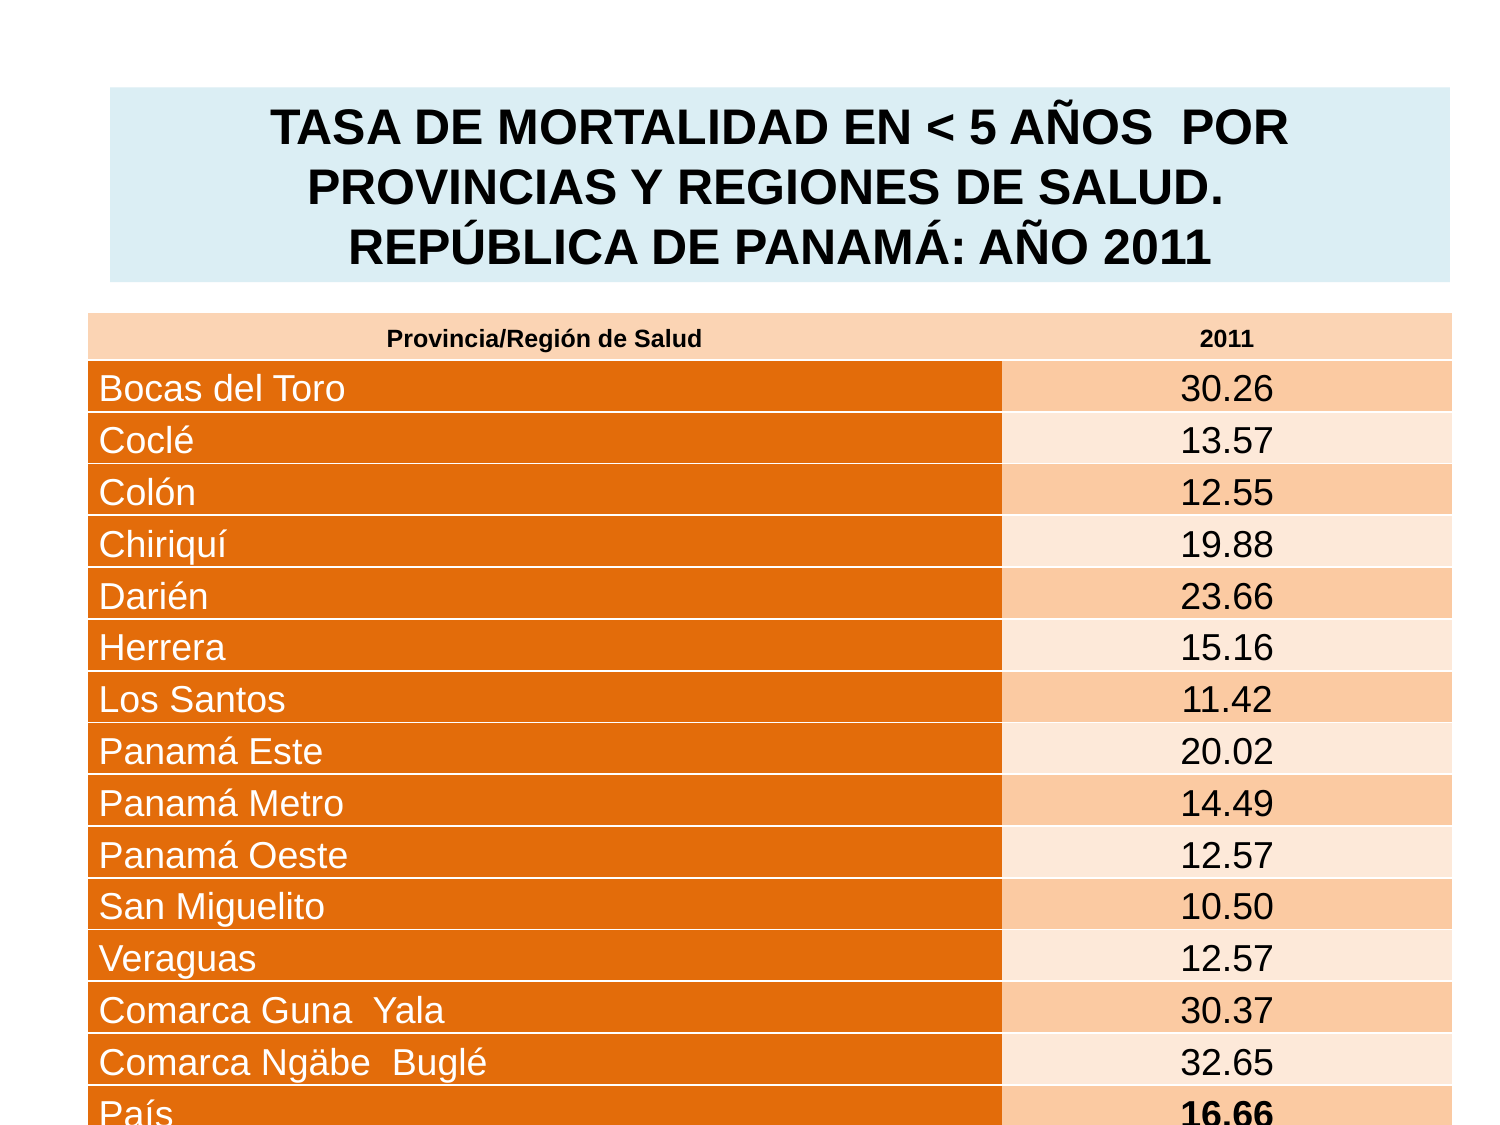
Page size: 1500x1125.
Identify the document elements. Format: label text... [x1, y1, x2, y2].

table_header 2011 [1002, 313, 1452, 359]
table_cell Bocas del Toro [88, 361, 1002, 411]
table_cell 15.16 [1002, 620, 1452, 670]
table_cell 32.65 [1002, 1034, 1452, 1084]
table_cell 10.50 [1002, 879, 1452, 929]
table_cell 12.57 [1002, 930, 1452, 980]
table_cell Los Santos [88, 672, 1002, 722]
table_cell San Miguelito [88, 879, 1002, 929]
table_cell Comarca Ngäbe Buglé [88, 1034, 1002, 1084]
table_cell Panamá Metro [88, 775, 1002, 825]
table_cell 30.37 [1002, 982, 1452, 1032]
table_cell Colón [88, 464, 1002, 514]
table_cell Panamá Este [88, 723, 1002, 773]
table_cell Chiriquí [88, 516, 1002, 566]
table_cell 12.55 [1002, 464, 1452, 514]
table_cell Darién [88, 568, 1002, 618]
table_cell 30.26 [1002, 361, 1452, 411]
text_box TASA DE MORTALIDAD EN < 5 AÑOS POR PROVINCIAS Y REGIONES DE SALUD. REPÚBLICA DE PANAMÁ: AÑO 2011 [110, 87, 1450, 283]
table_cell Comarca Guna Yala [88, 982, 1002, 1032]
table_cell Panamá Oeste [88, 827, 1002, 877]
table_header Provincia/Región de Salud [88, 313, 1002, 359]
table_cell 16.66 [1002, 1086, 1452, 1125]
table_cell 19.88 [1002, 516, 1452, 566]
table_cell Coclé [88, 413, 1002, 463]
table_cell 11.42 [1002, 672, 1452, 722]
table_cell Herrera [88, 620, 1002, 670]
table_cell 13.57 [1002, 413, 1452, 463]
table_cell 12.57 [1002, 827, 1452, 877]
table_cell 14.49 [1002, 775, 1452, 825]
table_cell País [88, 1086, 1002, 1125]
table_cell 23.66 [1002, 568, 1452, 618]
table_cell Veraguas [88, 930, 1002, 980]
table_cell 20.02 [1002, 723, 1452, 773]
